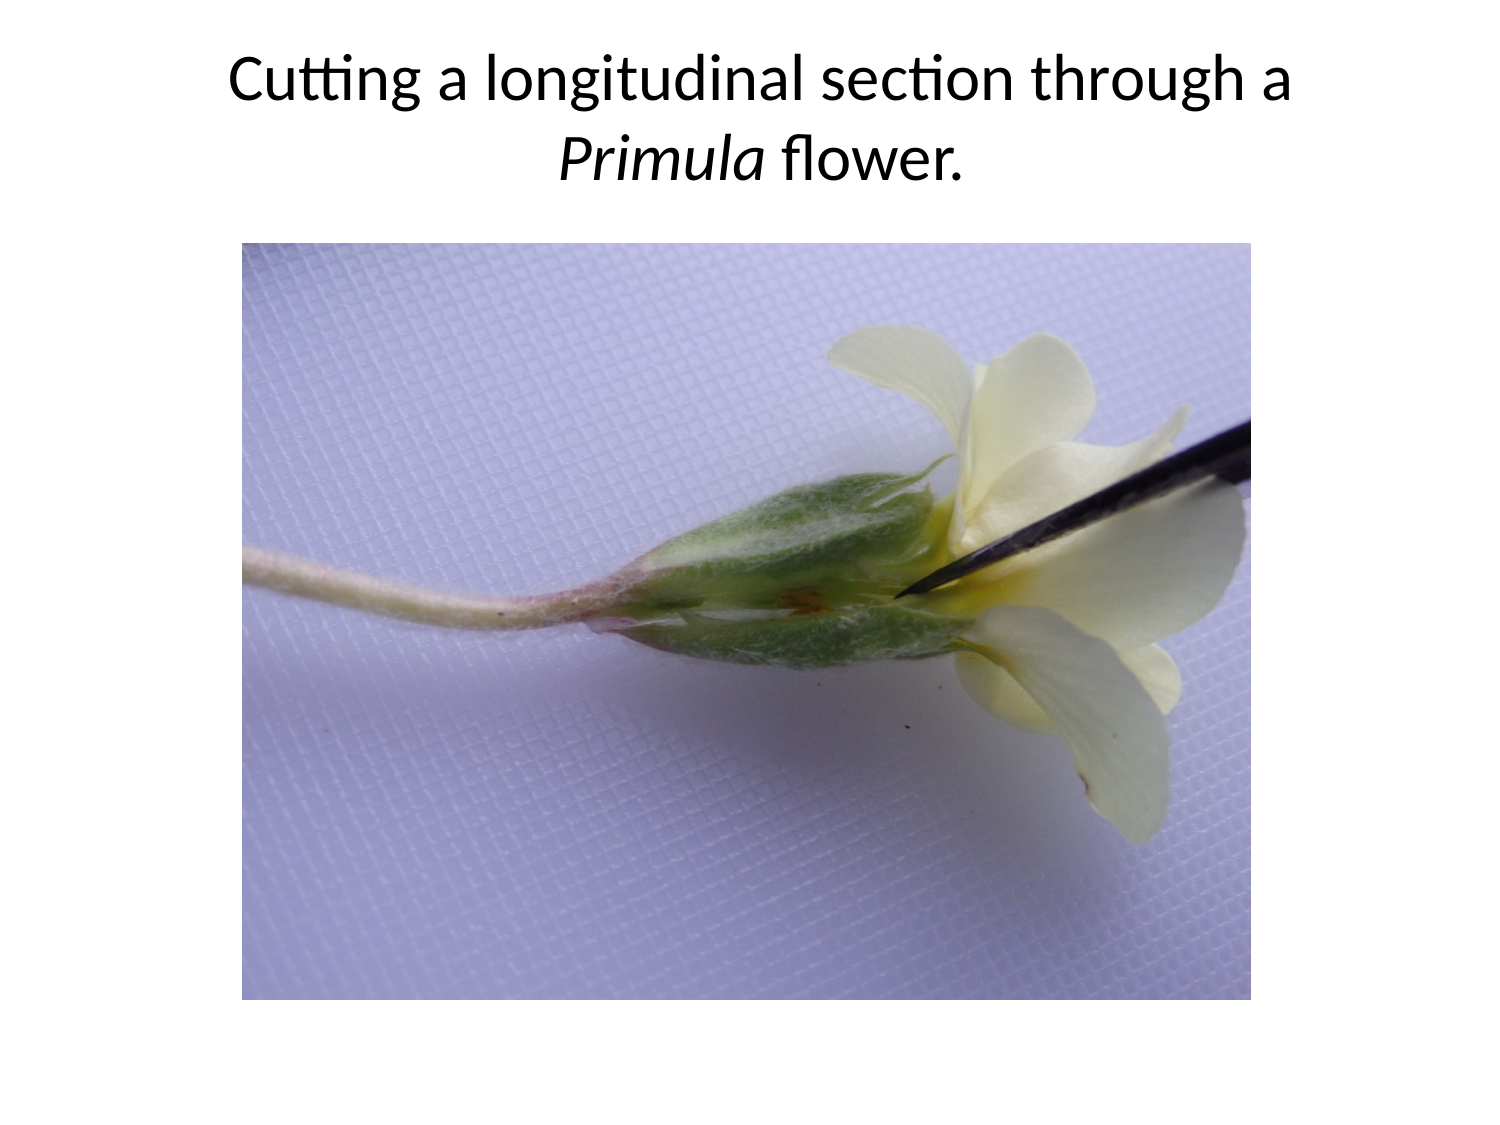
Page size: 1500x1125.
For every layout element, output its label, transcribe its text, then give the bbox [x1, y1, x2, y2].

title Cutting a longitudinal section through a Primula flower. [123, 42, 1399, 185]
picture [241, 243, 1251, 1000]
